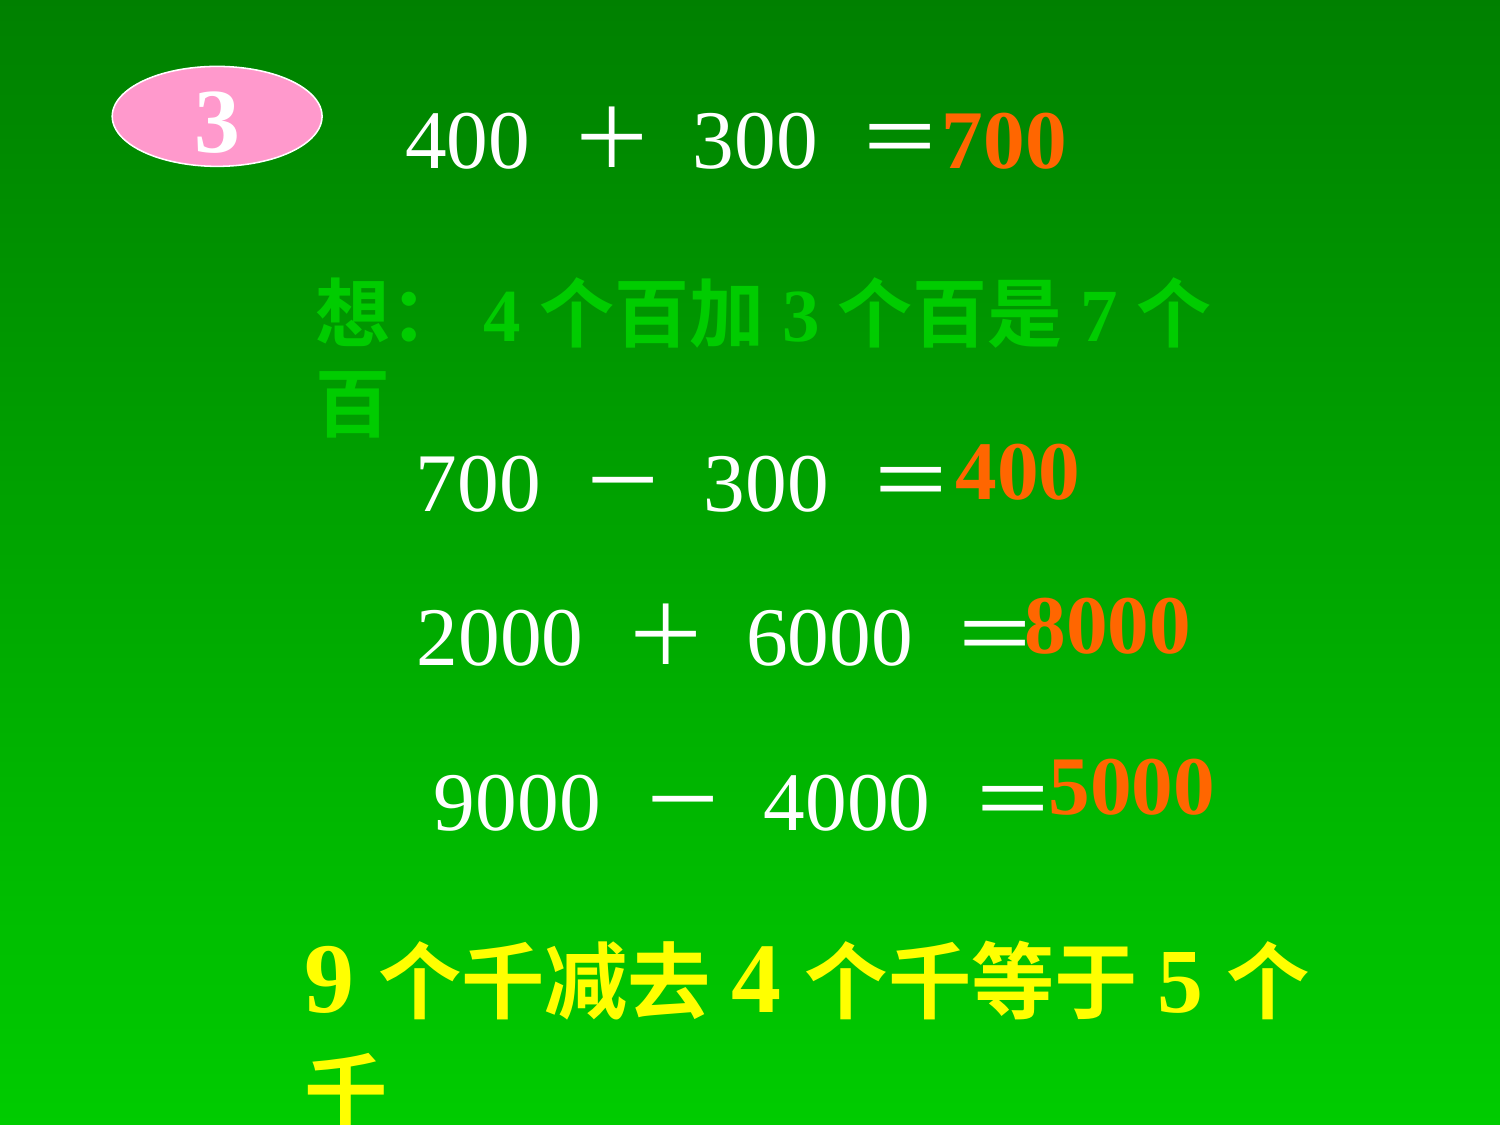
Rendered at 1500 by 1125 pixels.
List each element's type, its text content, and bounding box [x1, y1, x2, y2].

text_box 9000 － 4000 ＝ [419, 739, 1085, 855]
text_box 400 [940, 408, 1117, 524]
text_box 8000 [1009, 562, 1207, 678]
text_box 400 ＋ 300 ＝ [390, 78, 927, 193]
text_box 2000 ＋ 6000 ＝ [401, 574, 1067, 689]
text_box 9个千减去4个千等于5个千 [289, 904, 1354, 1125]
text_box 5000 [1033, 723, 1231, 839]
text_box 700 [927, 78, 1083, 193]
text_box 3 [112, 66, 323, 167]
text_box 想：4个百加3个百是7个百 [301, 258, 1247, 454]
text_box 700 － 300 ＝ [401, 420, 968, 536]
